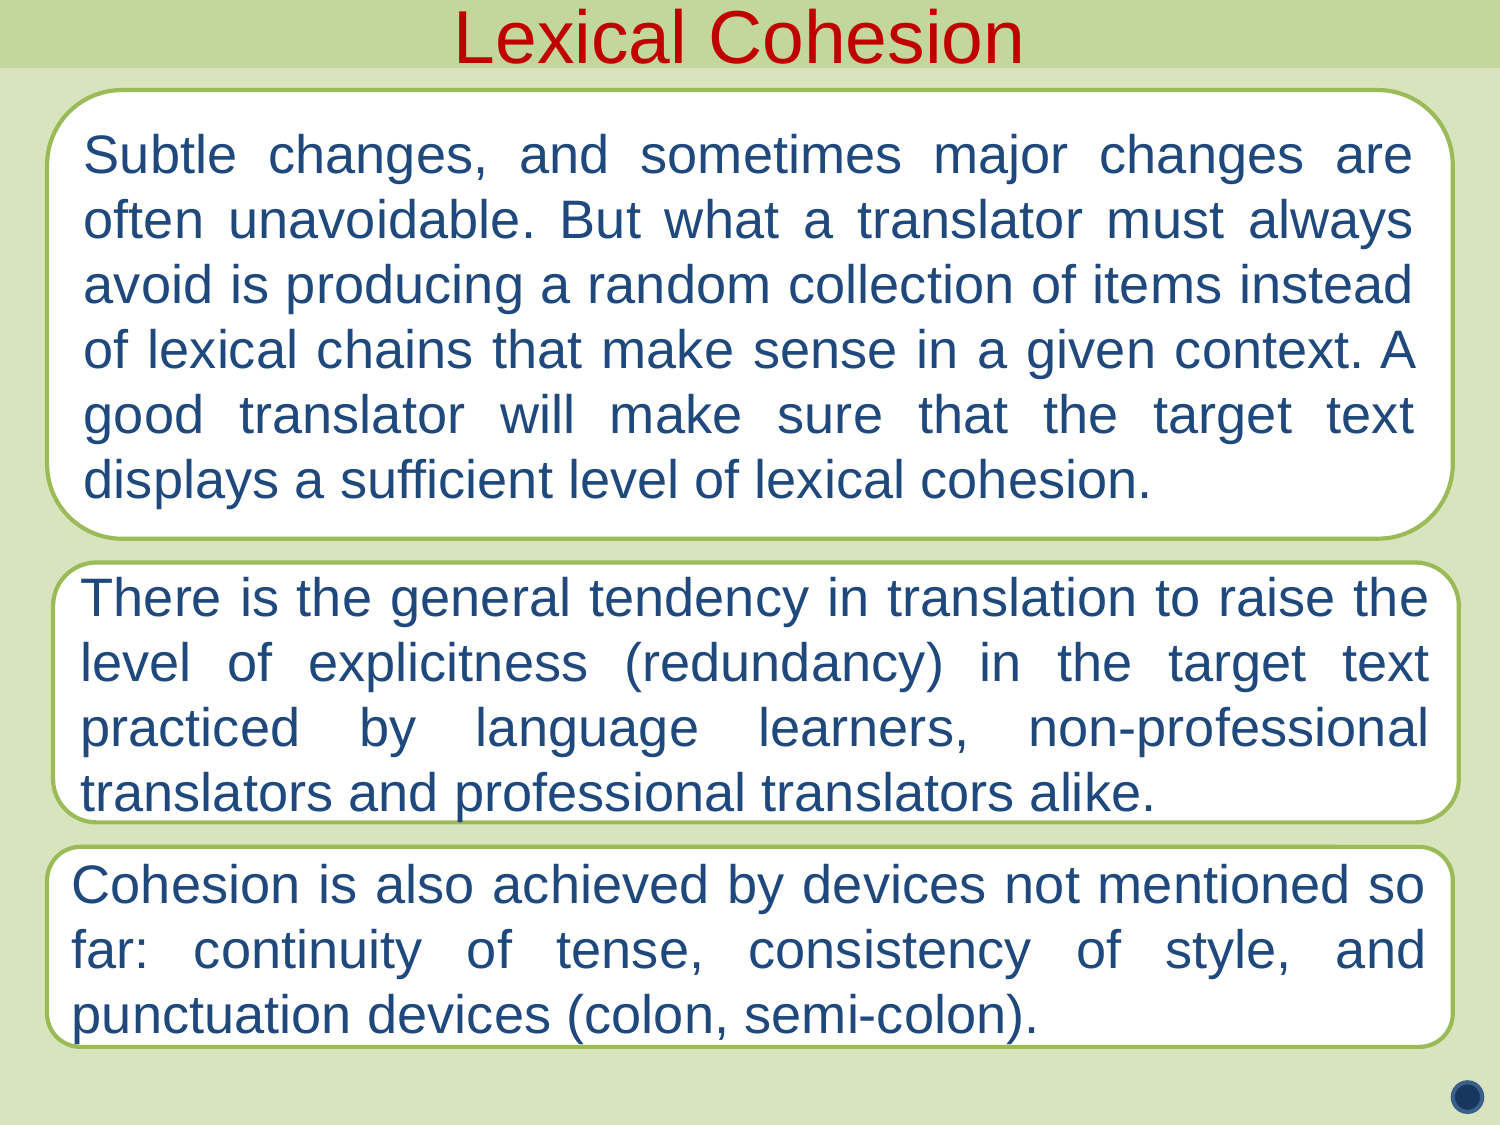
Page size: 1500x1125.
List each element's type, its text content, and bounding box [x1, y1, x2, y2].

text_box There is the general tendency in translation to raise the level of explicitness (redundancy) in the target text practiced by language learners, non-professional translators and professional translators alike. [50, 560, 1461, 825]
text_box [1450, 1080, 1485, 1115]
text_box Cohesion is also achieved by devices not mentioned so far: continuity of tense, consistency of style, and punctuation devices (colon, semi-colon). [44, 844, 1455, 1049]
text_box Lexical Cohesion [0, 0, 1500, 68]
text_box Subtle changes, and sometimes major changes are often unavoidable. But what a translator must always avoid is producing a random collection of items instead of lexical chains that make sense in a given context. A good translator will make sure that the target text displays a sufficient level of lexical cohesion. [44, 87, 1455, 541]
